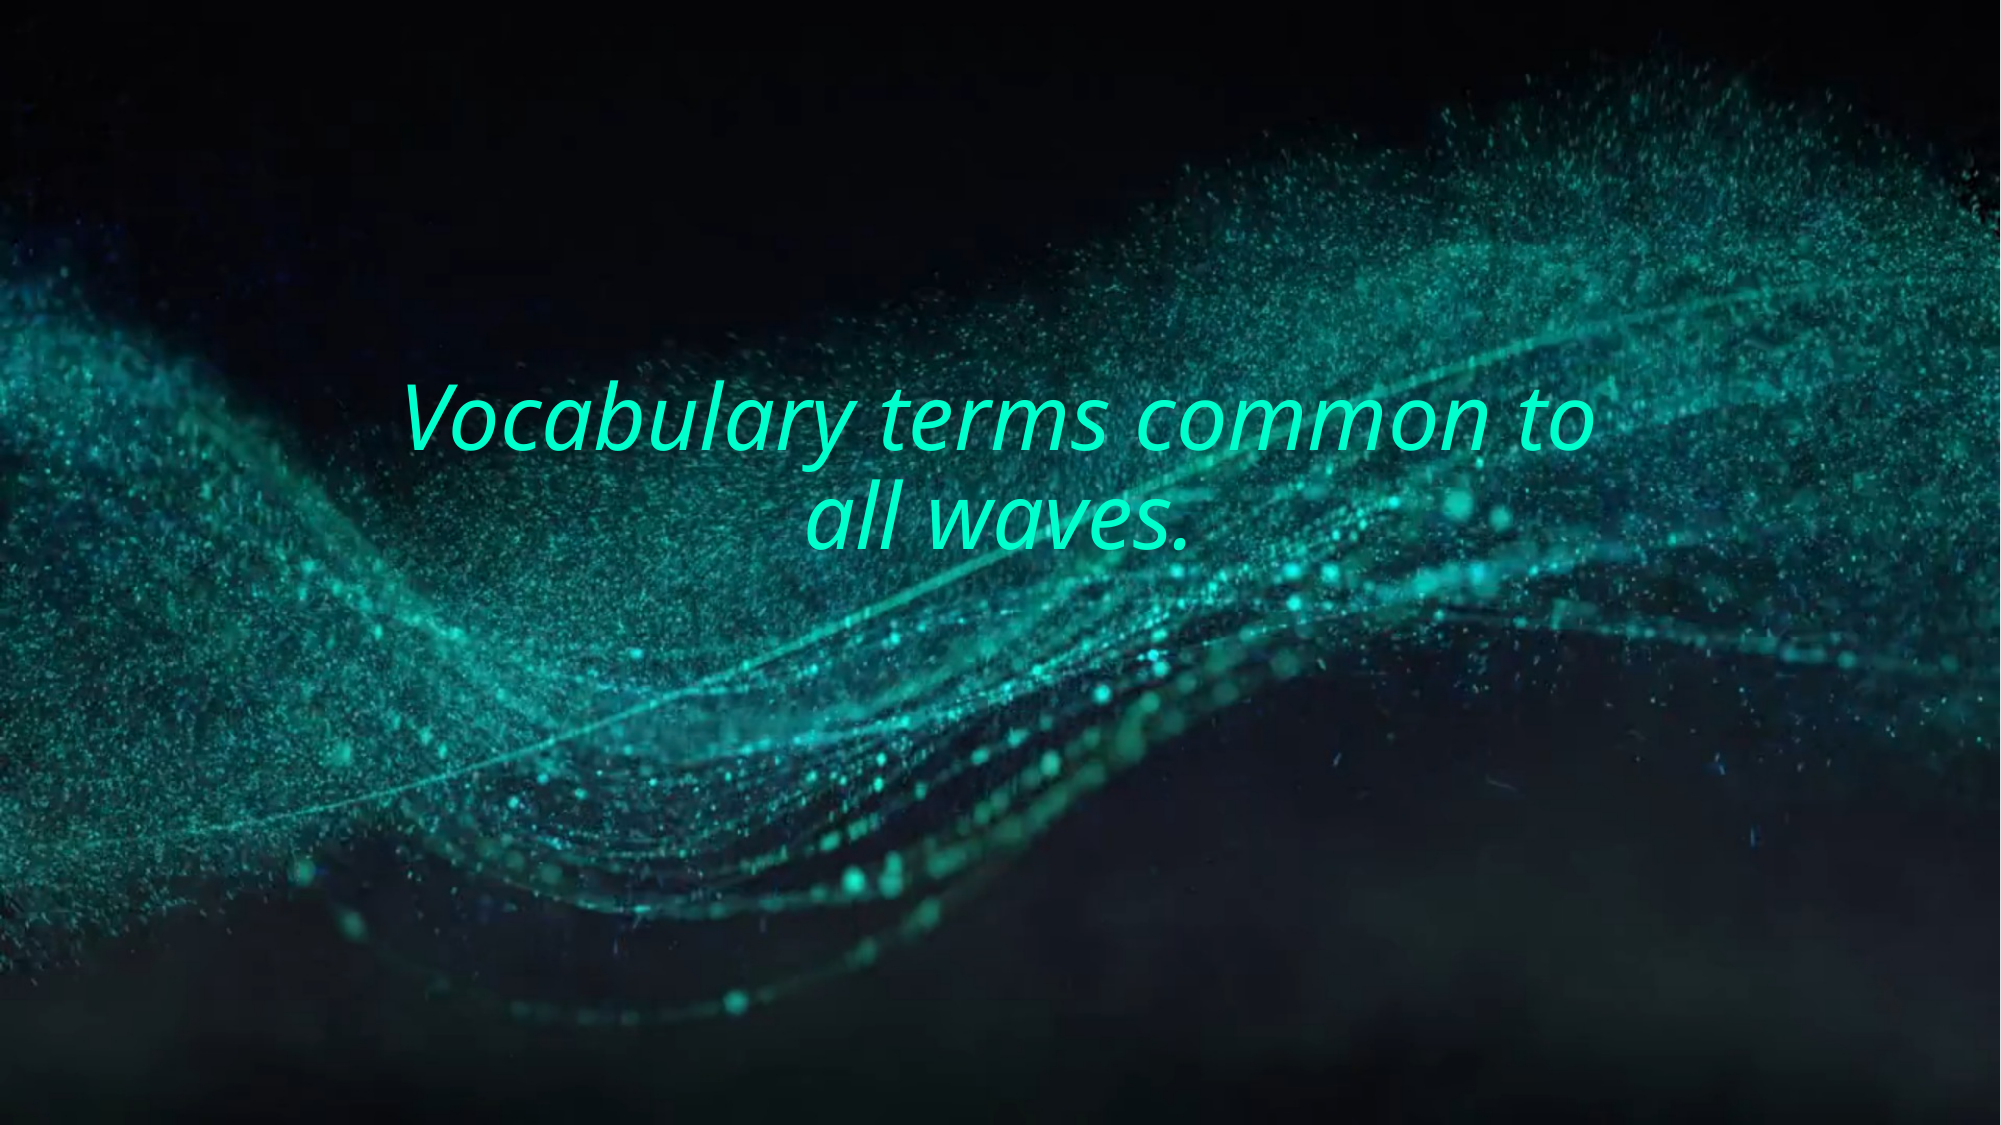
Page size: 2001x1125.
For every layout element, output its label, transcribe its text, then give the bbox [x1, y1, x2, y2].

title Vocabulary terms common to all waves. [362, 349, 1638, 591]
picture [0, 0, 2001, 1125]
